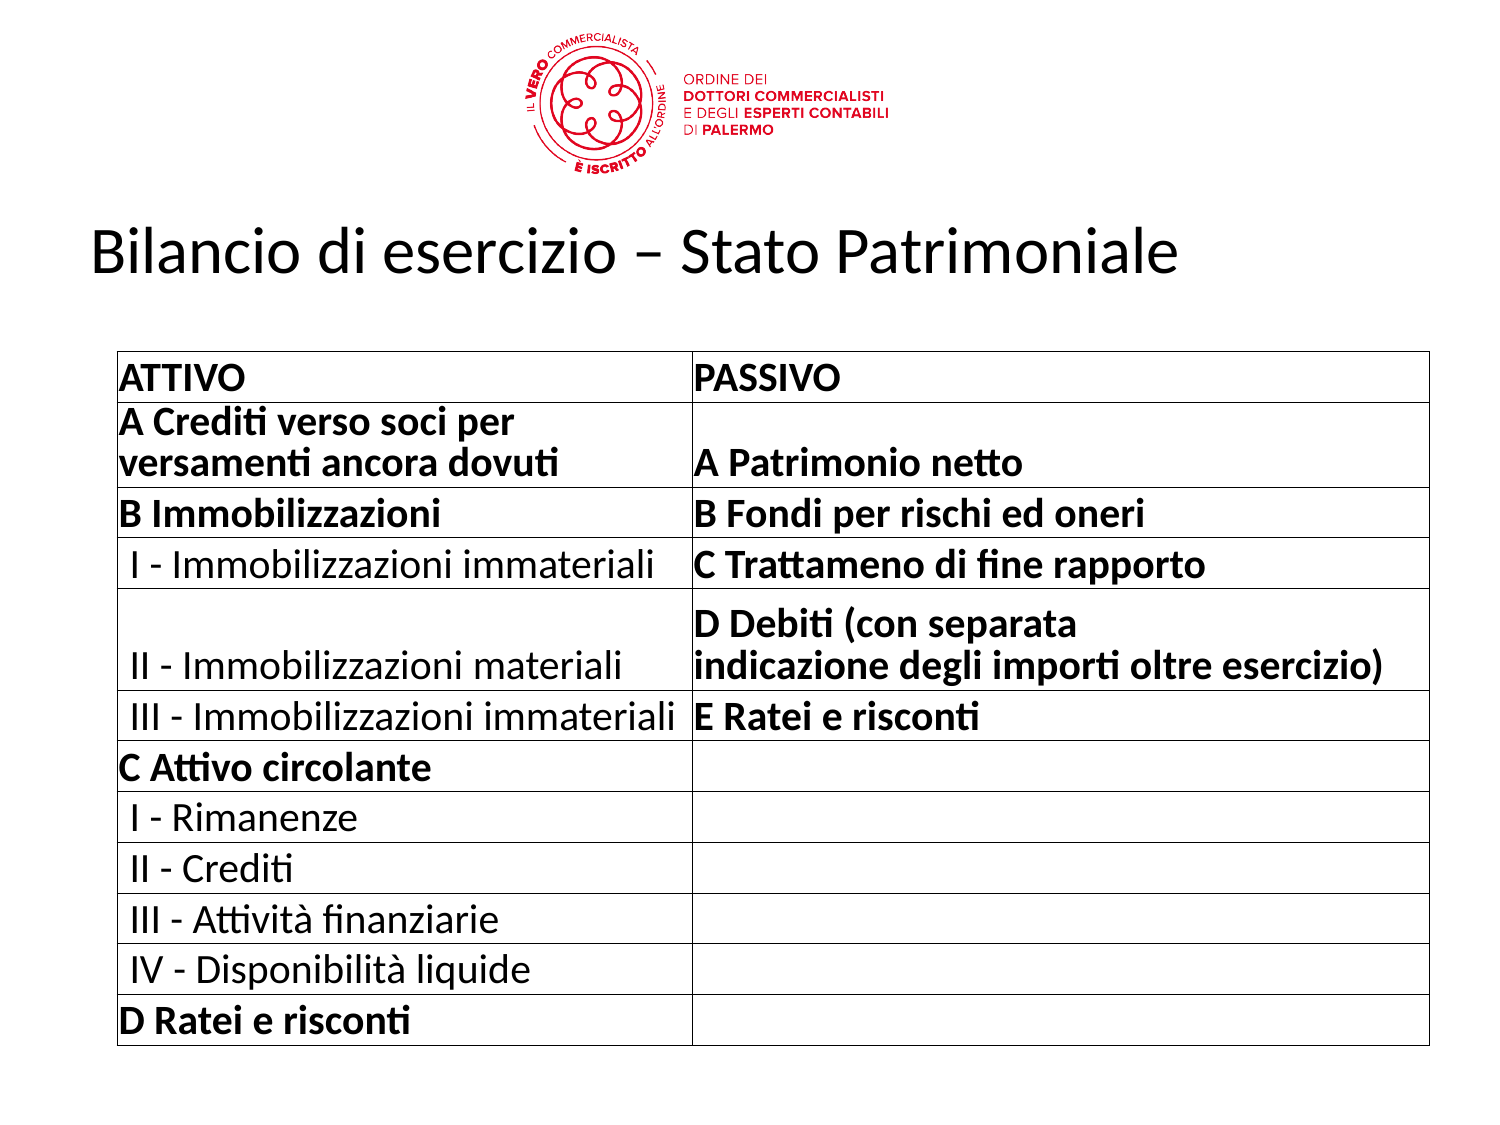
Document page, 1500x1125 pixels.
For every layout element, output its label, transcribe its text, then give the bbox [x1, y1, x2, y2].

table_cell [693, 995, 1429, 1045]
table_cell D Ratei e risconti [118, 995, 692, 1045]
table_cell I - Immobilizzazioni immateriali [118, 538, 692, 588]
table_cell C Trattameno di fine rapporto [693, 538, 1429, 588]
list Bilancio di esercizio – Stato Patrimoniale [75, 199, 1425, 1005]
table_cell III - Immobilizzazioni immateriali [118, 691, 692, 740]
table_cell I - Rimanenze [118, 792, 692, 842]
table_cell E Ratei e risconti [693, 691, 1429, 740]
table_cell B Fondi per rischi ed oneri [693, 488, 1429, 537]
table_cell A Patrimonio netto [693, 403, 1429, 487]
table_cell [693, 944, 1429, 994]
table_cell IV - Disponibilità liquide [118, 944, 692, 994]
table_header PASSIVO [693, 352, 1429, 402]
table_cell D Debiti (con separata indicazione degli importi oltre esercizio) [693, 589, 1429, 690]
table_cell C Attivo circolante [118, 741, 692, 791]
table_cell [693, 843, 1429, 893]
table_cell II - Immobilizzazioni materiali [118, 589, 692, 690]
table_cell [693, 741, 1429, 791]
table_cell [693, 894, 1429, 943]
table_cell III - Attività finanziarie [118, 894, 692, 943]
table_cell A Crediti verso soci per versamenti ancora dovuti [118, 403, 692, 487]
table_header ATTIVO [118, 352, 692, 402]
table_cell B Immobilizzazioni [118, 488, 692, 537]
table_cell II - Crediti [118, 843, 692, 893]
picture [491, 0, 923, 207]
table_cell [693, 792, 1429, 842]
